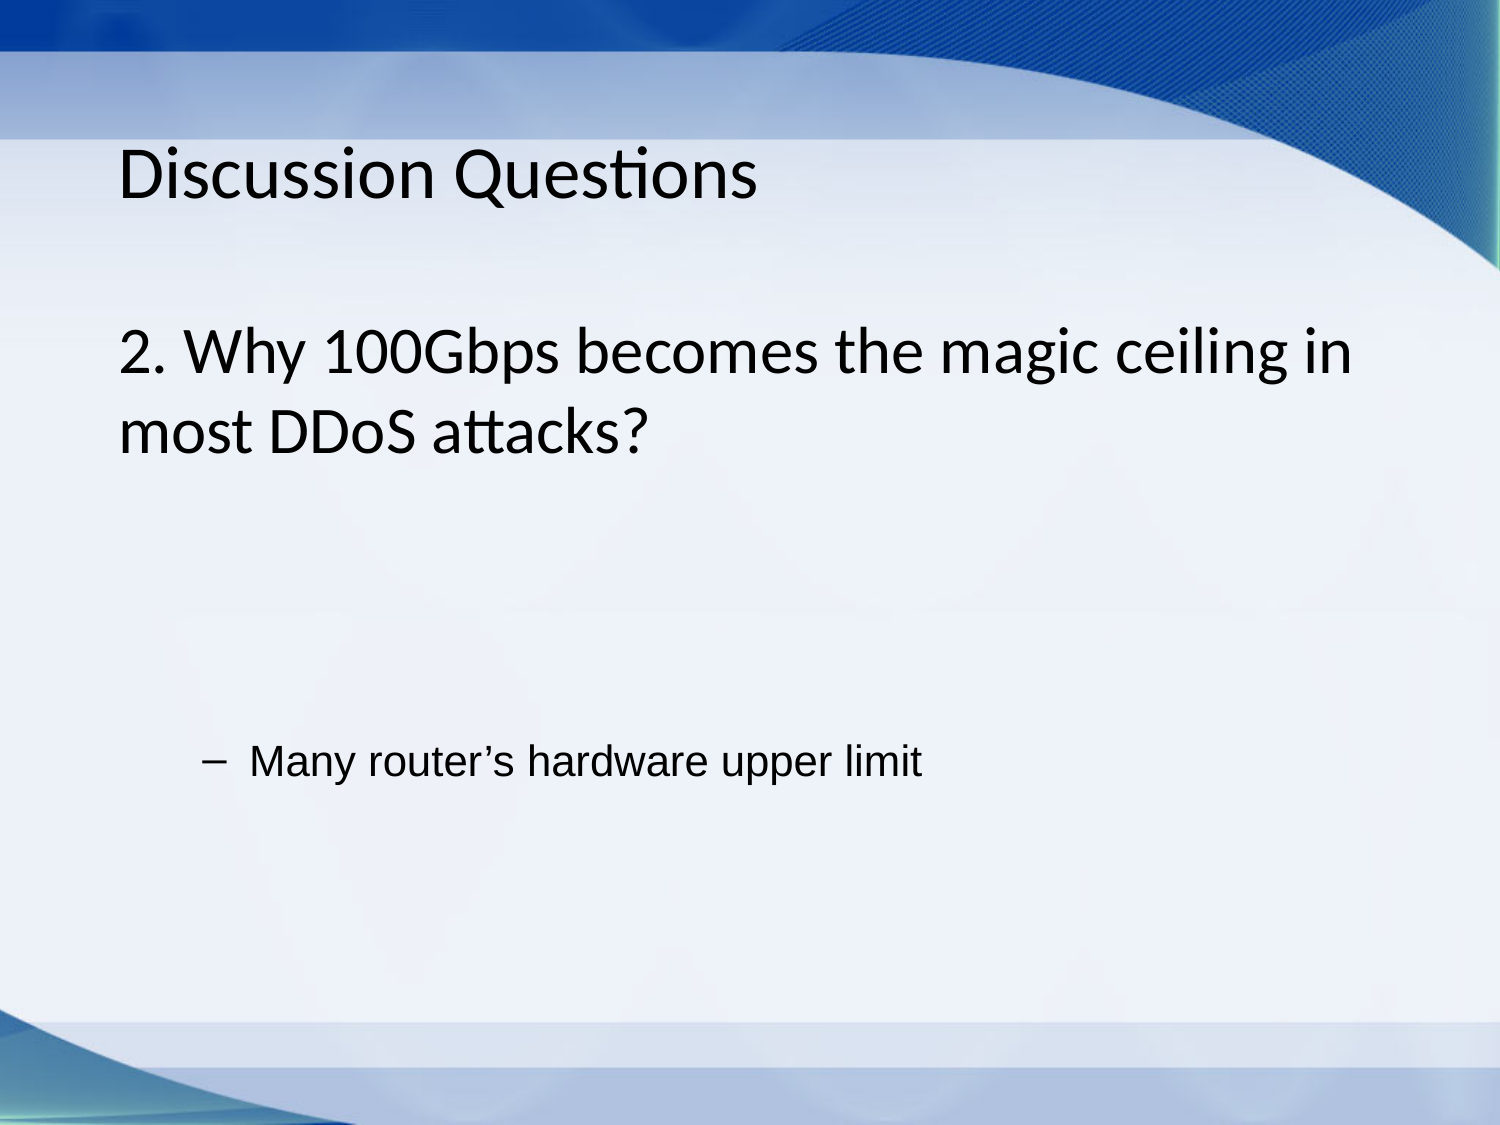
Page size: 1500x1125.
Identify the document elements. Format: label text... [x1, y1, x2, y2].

text_box Many router’s hardware upper limit [112, 725, 1388, 1000]
title Discussion Questions [103, 59, 1397, 278]
list 2. Why 100Gbps becomes the magic ceiling in most DDoS attacks? [103, 299, 1397, 1014]
picture [0, 0, 1500, 1125]
